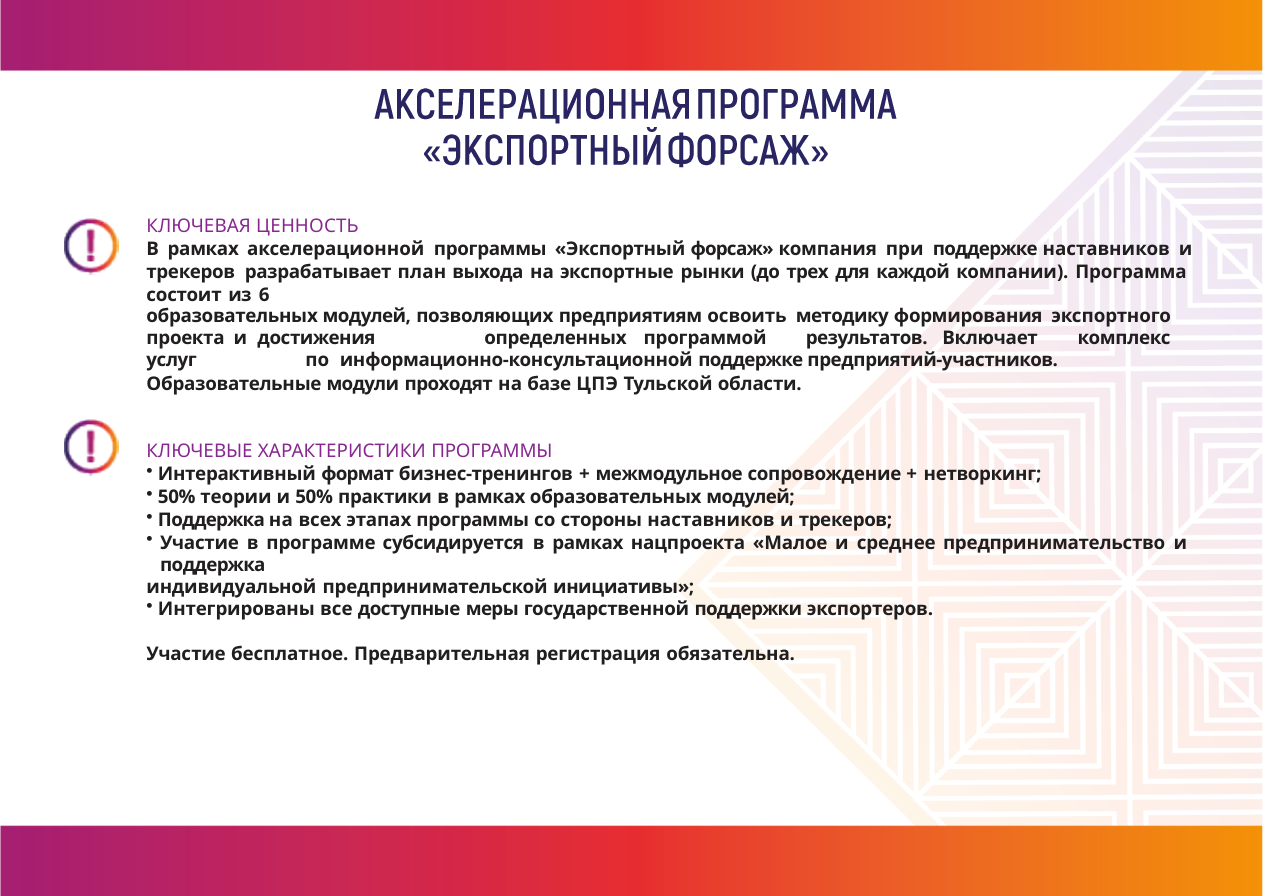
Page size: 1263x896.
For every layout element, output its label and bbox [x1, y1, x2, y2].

text_box [63, 217, 119, 477]
text_box [0, 0, 1263, 896]
